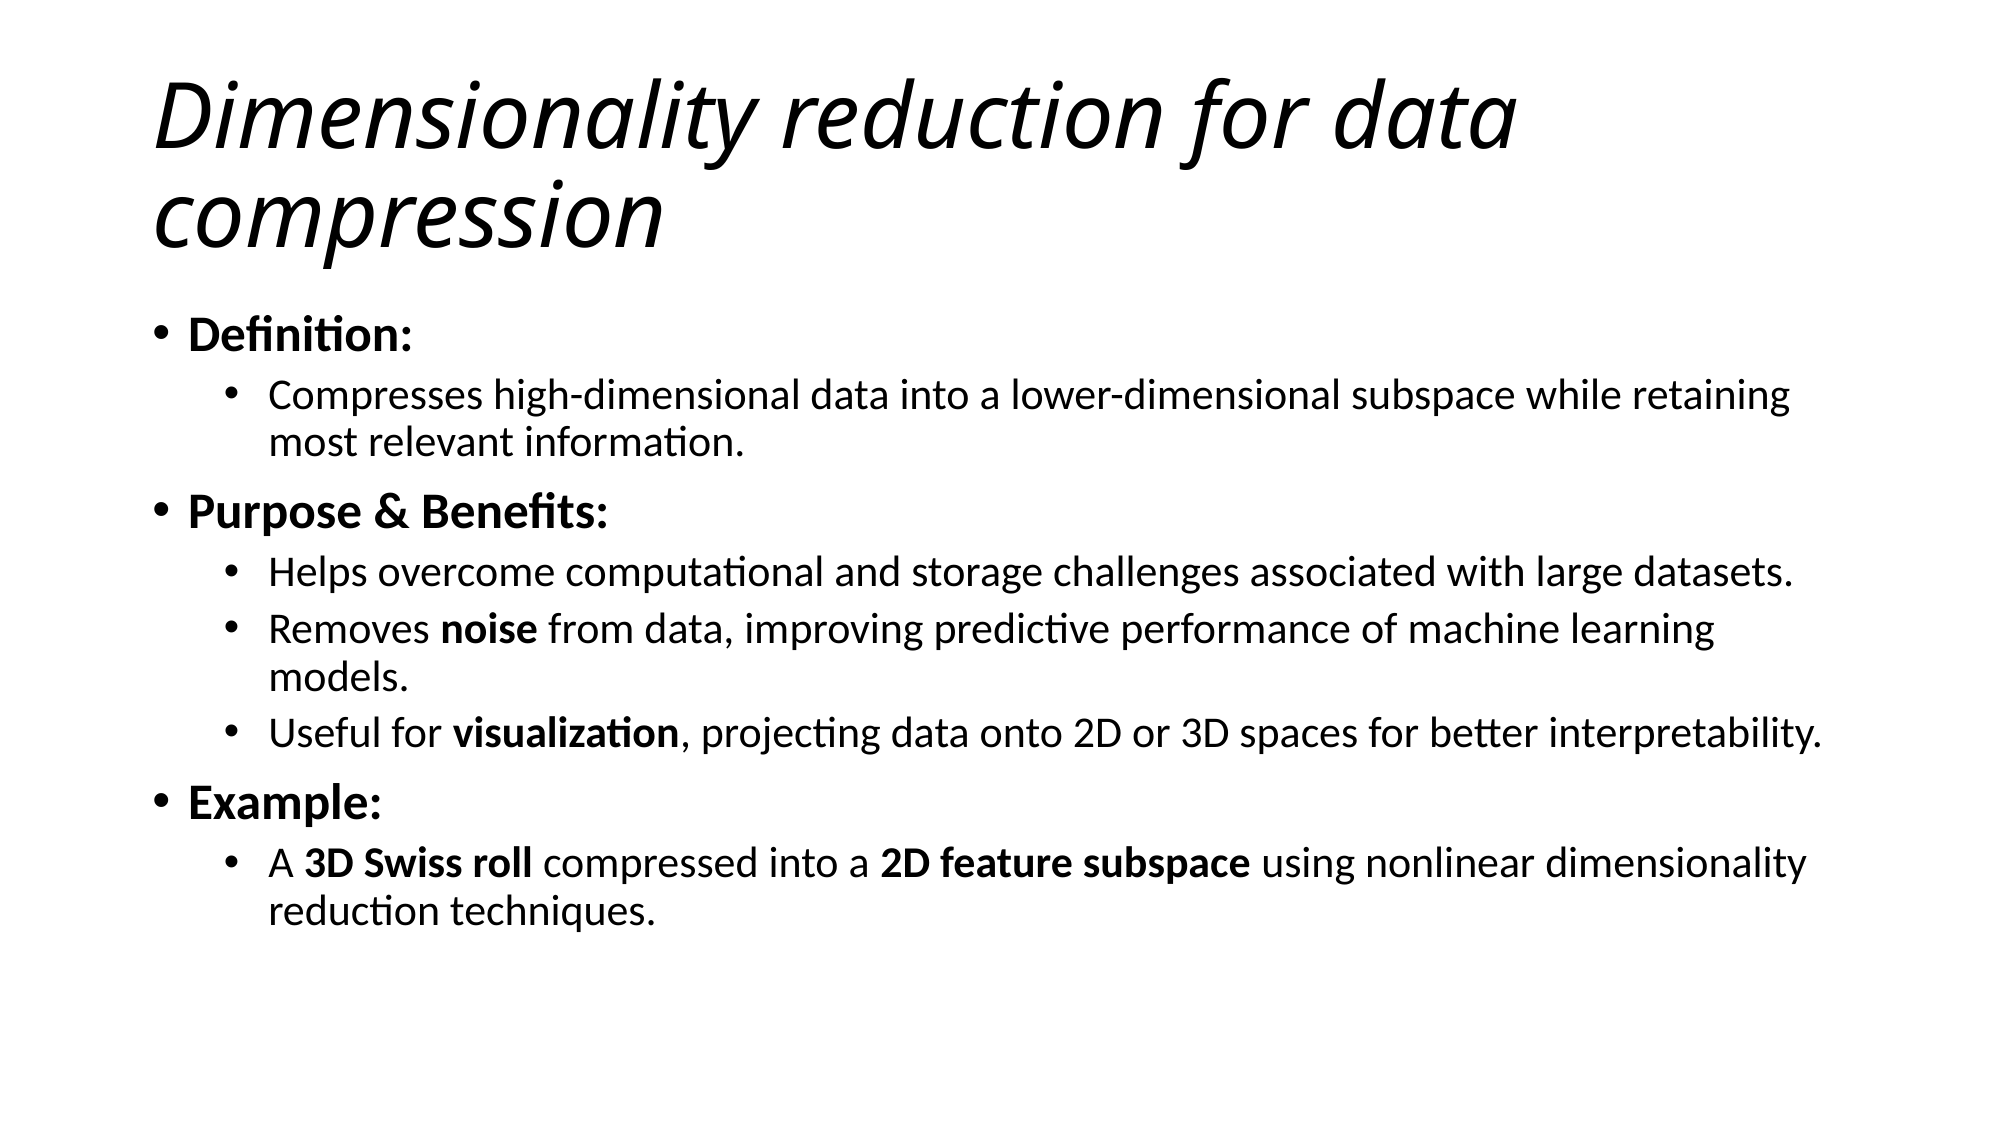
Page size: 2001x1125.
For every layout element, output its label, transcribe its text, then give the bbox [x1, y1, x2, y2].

title Dimensionality reduction for data compression [137, 59, 1863, 278]
list Definition: Compresses high-dimensional data into a lower-dimensional subspace while retaining most relevant information. Purpose & Benefits: Helps overcome computational and storage challenges associated with large datasets. Removes noise from data, improving predictive performance of machine learning models. Useful for visualization, projecting data onto 2D or 3D spaces for better interpretability. Example: A 3D Swiss roll compressed into a 2D feature subspace using nonlinear dimensionality reduction techniques. [137, 299, 1863, 1014]
